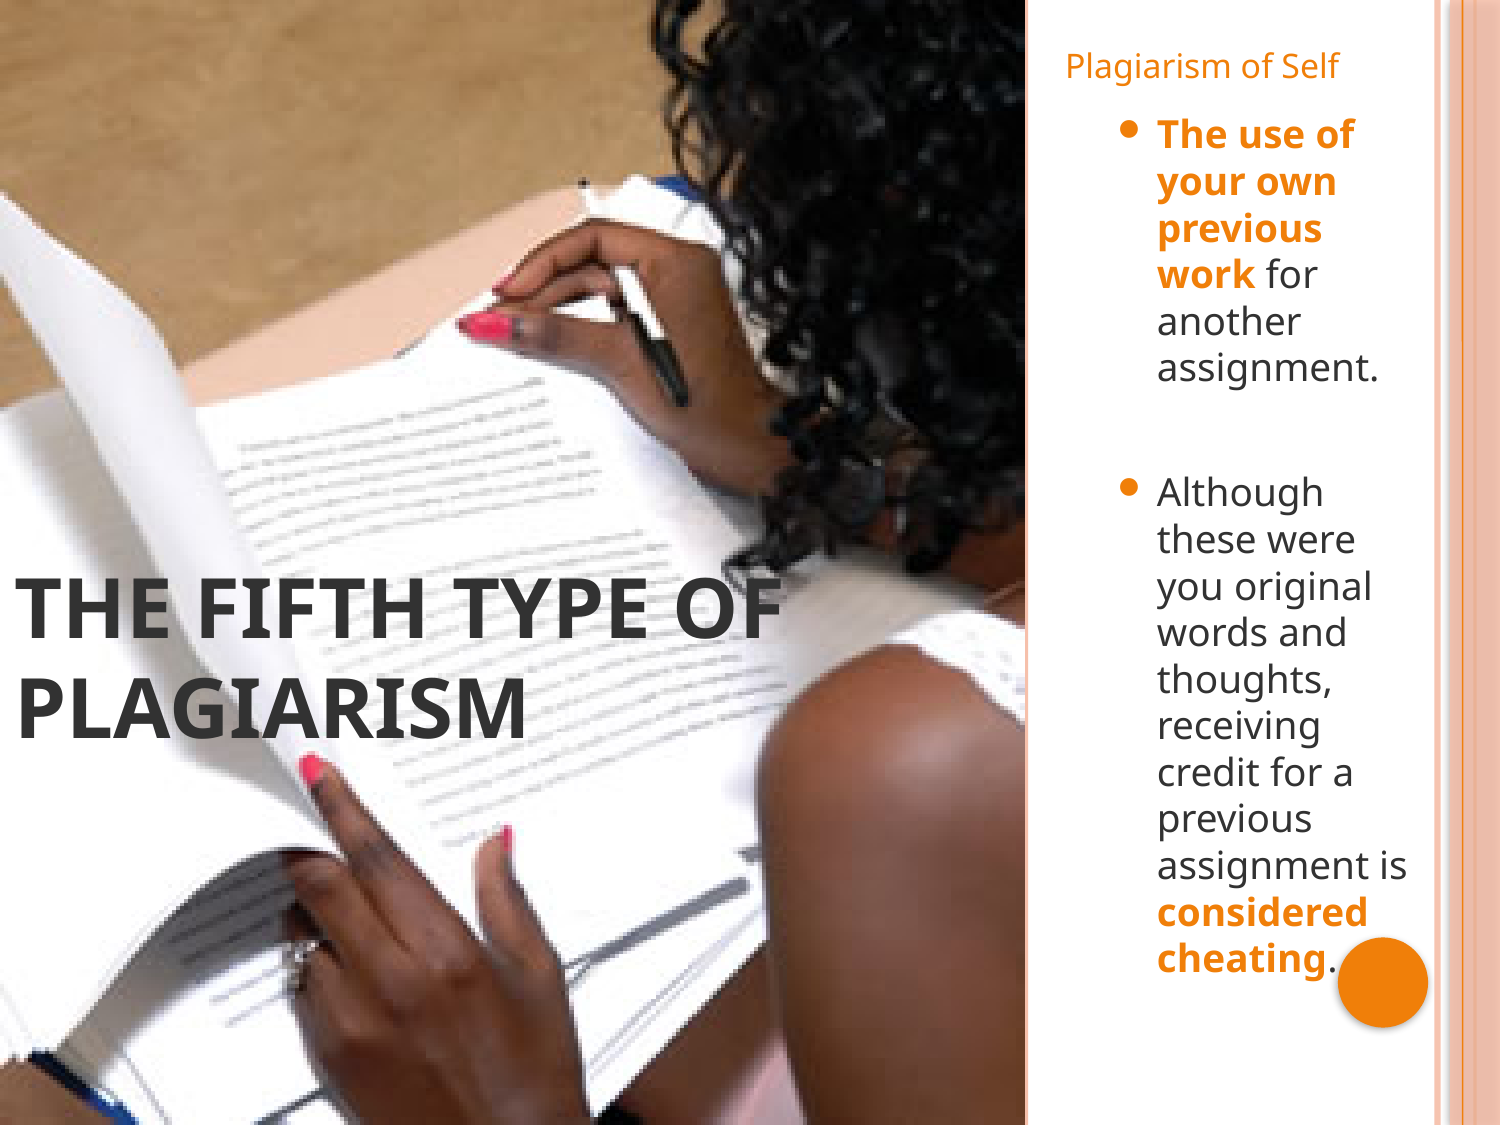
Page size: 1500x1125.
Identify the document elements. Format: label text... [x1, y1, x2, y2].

picture [0, 0, 1026, 1125]
list Plagiarism of Self The use of your own previous work for another assignment. Although these were you original words and thoughts, receiving credit for a previous assignment is considered cheating. [1049, 37, 1438, 1001]
